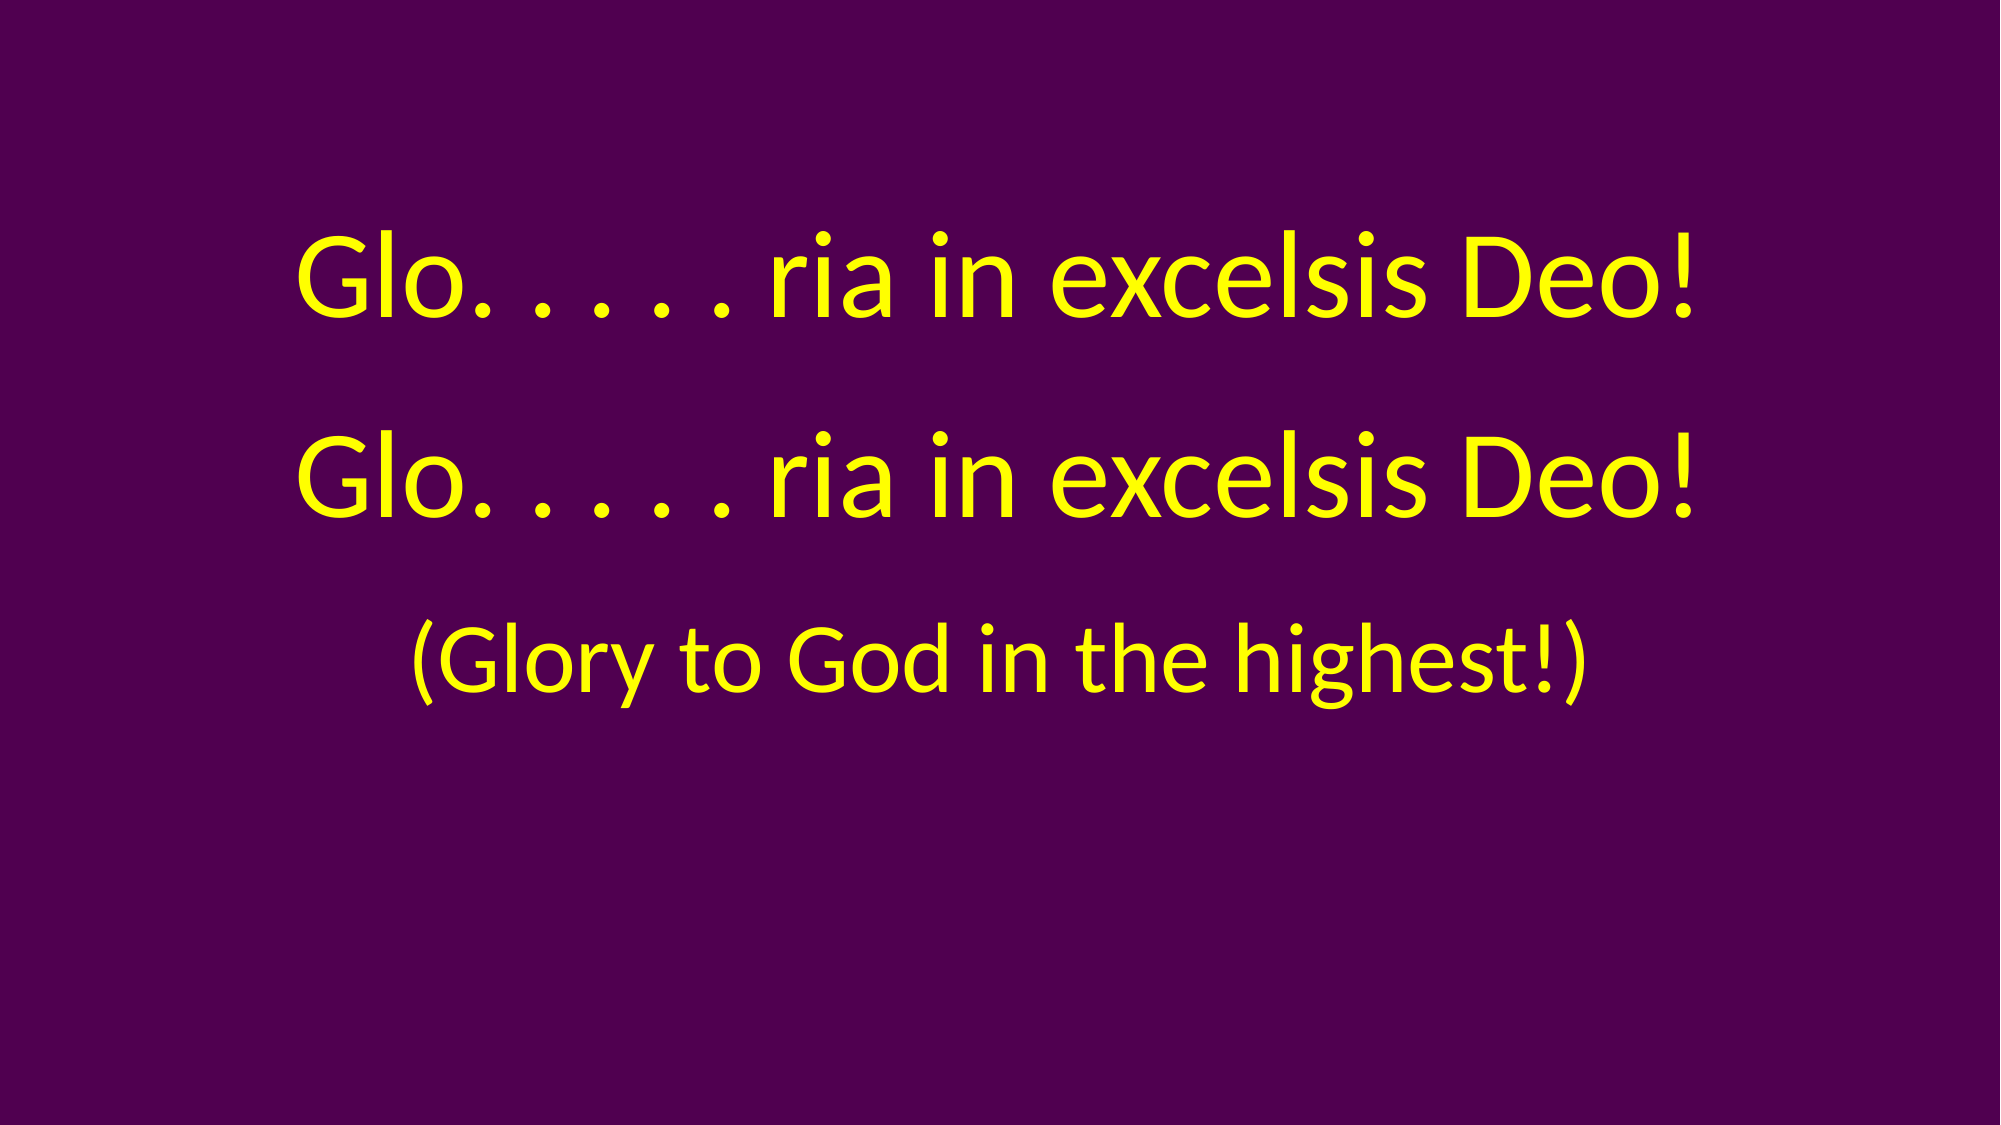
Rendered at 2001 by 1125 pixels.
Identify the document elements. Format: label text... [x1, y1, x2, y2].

text_box Glo. . . . . ria in excelsis Deo! Glo. . . . . ria in excelsis Deo! (Glory to God in the highest!) [0, 185, 2000, 721]
